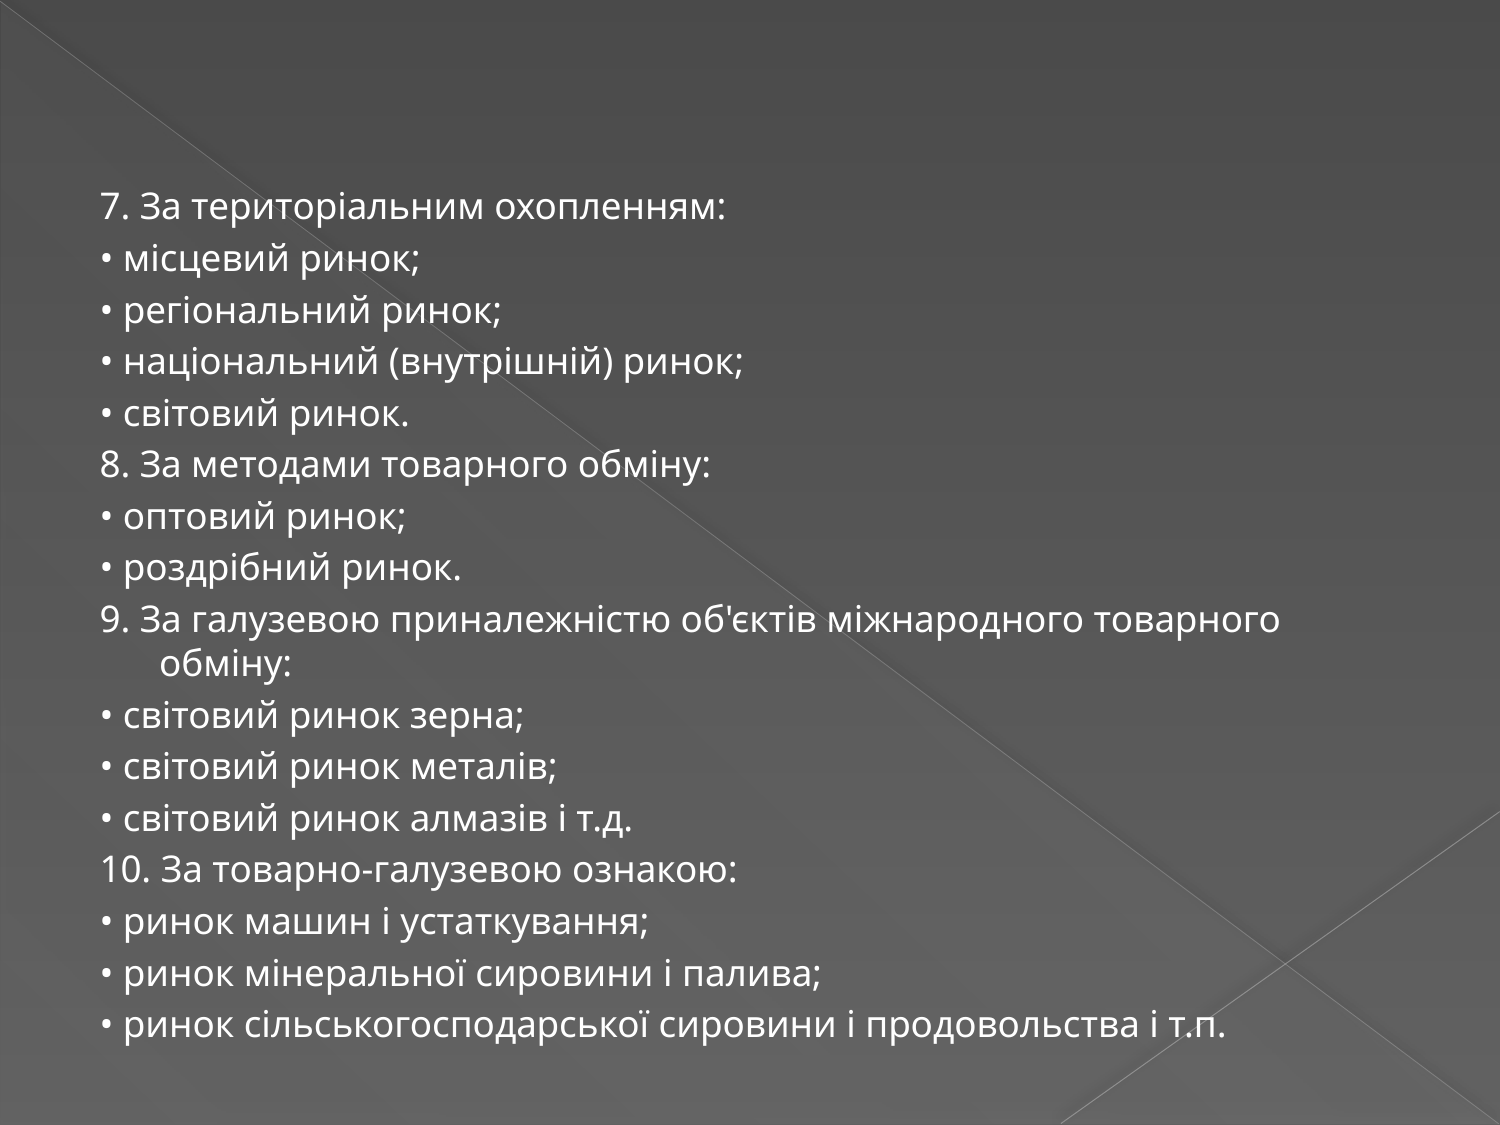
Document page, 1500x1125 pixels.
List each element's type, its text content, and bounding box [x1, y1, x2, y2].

list 7. За територіальним охопленням: • місцевий ринок; • регіональний ринок; • національний (внутрішній) ринок; • світовий ринок. 8. За методами товарного обміну: • оптовий ринок; • роздрібний ринок. 9. За галузевою приналежністю об'єктів міжнародного товарного обміну: • світовий ринок зерна; • світовий ринок металів; • світовий ринок алмазів і т.д. 10. За товарно-галузевою ознакою: • ринок машин і устаткування; • ринок мінеральної сировини і палива; • ринок сільськогосподарської сировини і продовольства і т.п. [75, 175, 1425, 1059]
